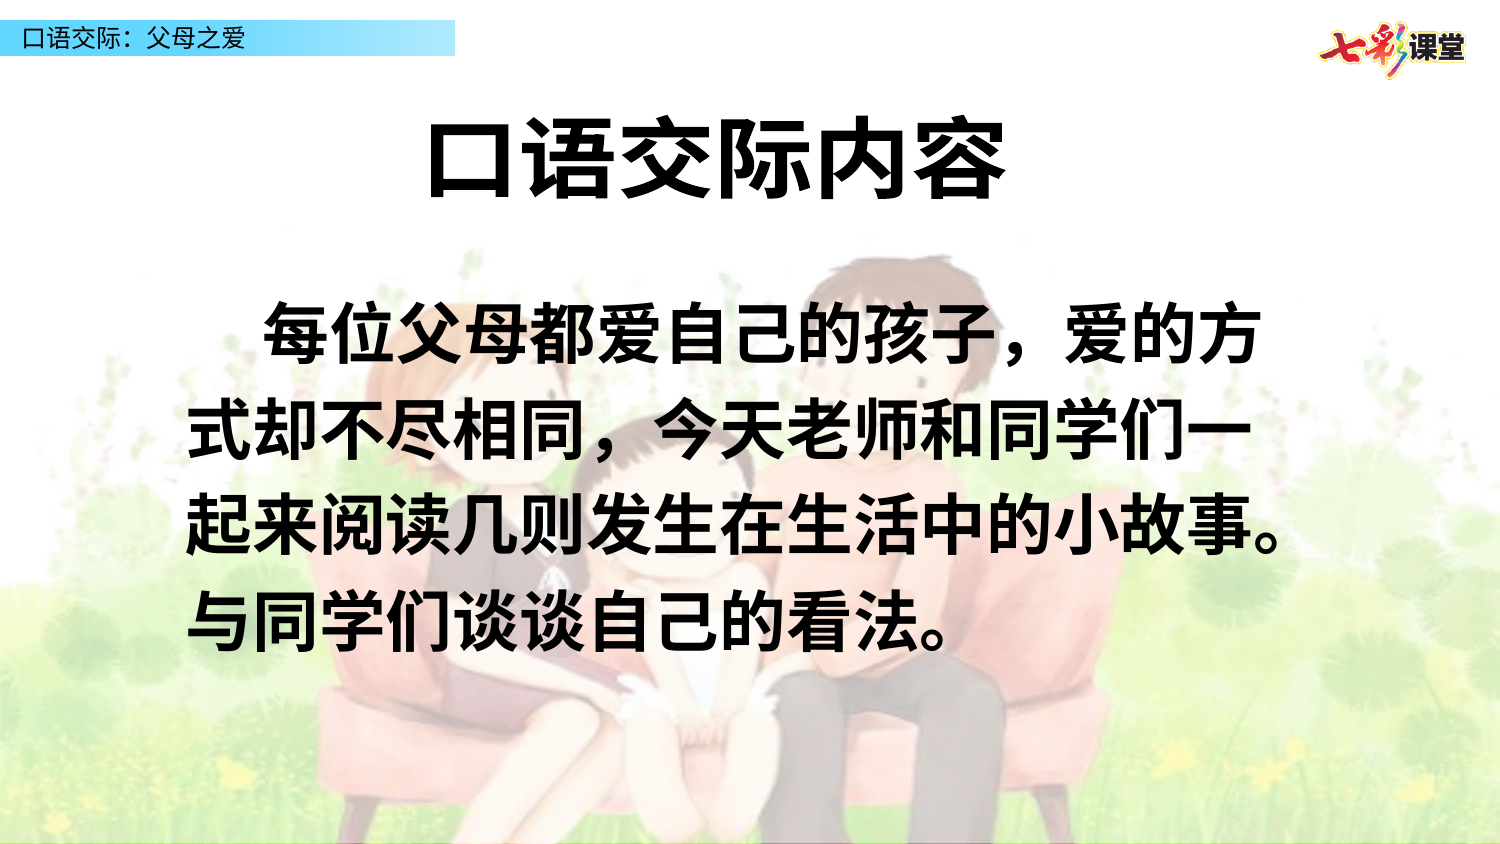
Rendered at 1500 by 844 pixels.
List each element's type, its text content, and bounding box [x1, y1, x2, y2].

text_box 每位父母都爱自己的孩子，爱的方式却不尽相同，今天老师和同学们一起来阅读几则发生在生活中的小故事。与同学们谈谈自己的看法。 [171, 268, 1309, 667]
picture [1316, 20, 1468, 80]
